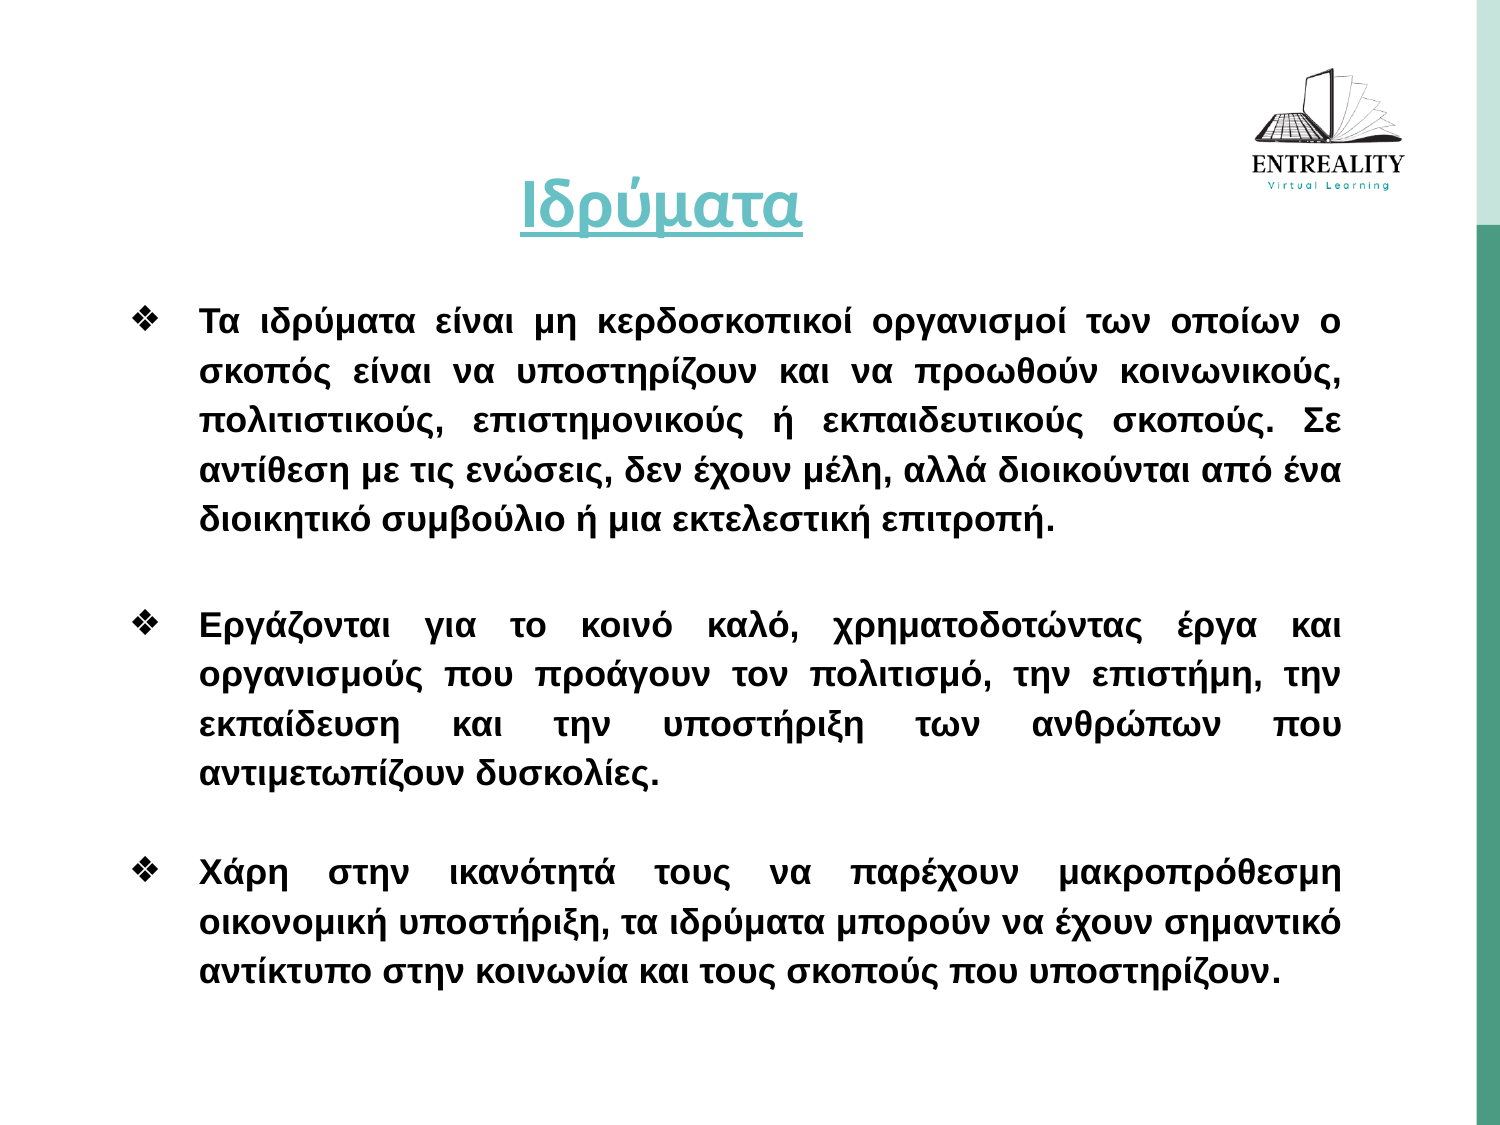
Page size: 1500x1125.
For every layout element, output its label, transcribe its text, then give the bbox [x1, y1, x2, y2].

title Ιδρύματα [420, 81, 1025, 251]
list Τα ιδρύματα είναι μη κερδοσκοπικοί οργανισμοί των οποίων ο σκοπός είναι να υποστηρίζουν και να προωθούν κοινωνικούς, πολιτιστικούς, επιστημονικούς ή εκπαιδευτικούς σκοπούς. Σε αντίθεση με τις ενώσεις, δεν έχουν μέλη, αλλά διοικούνται από ένα διοικητικό συμβούλιο ή μια εκτελεστική επιτροπή. Εργάζονται για το κοινό καλό, χρηματοδοτώντας έργα και οργανισμούς που προάγουν τον πολιτισμό, την επιστήμη, την εκπαίδευση και την υποστήριξη των ανθρώπων που αντιμετωπίζουν δυσκολίες. Χάρη στην ικανότητά τους να παρέχουν μακροπρόθεσμη οικονομική υποστήριξη, τα ιδρύματα μπορούν να έχουν σημαντικό αντίκτυπο στην κοινωνία και τους σκοπούς που υποστηρίζουν. [108, 284, 1359, 1002]
picture [1198, 0, 1458, 259]
